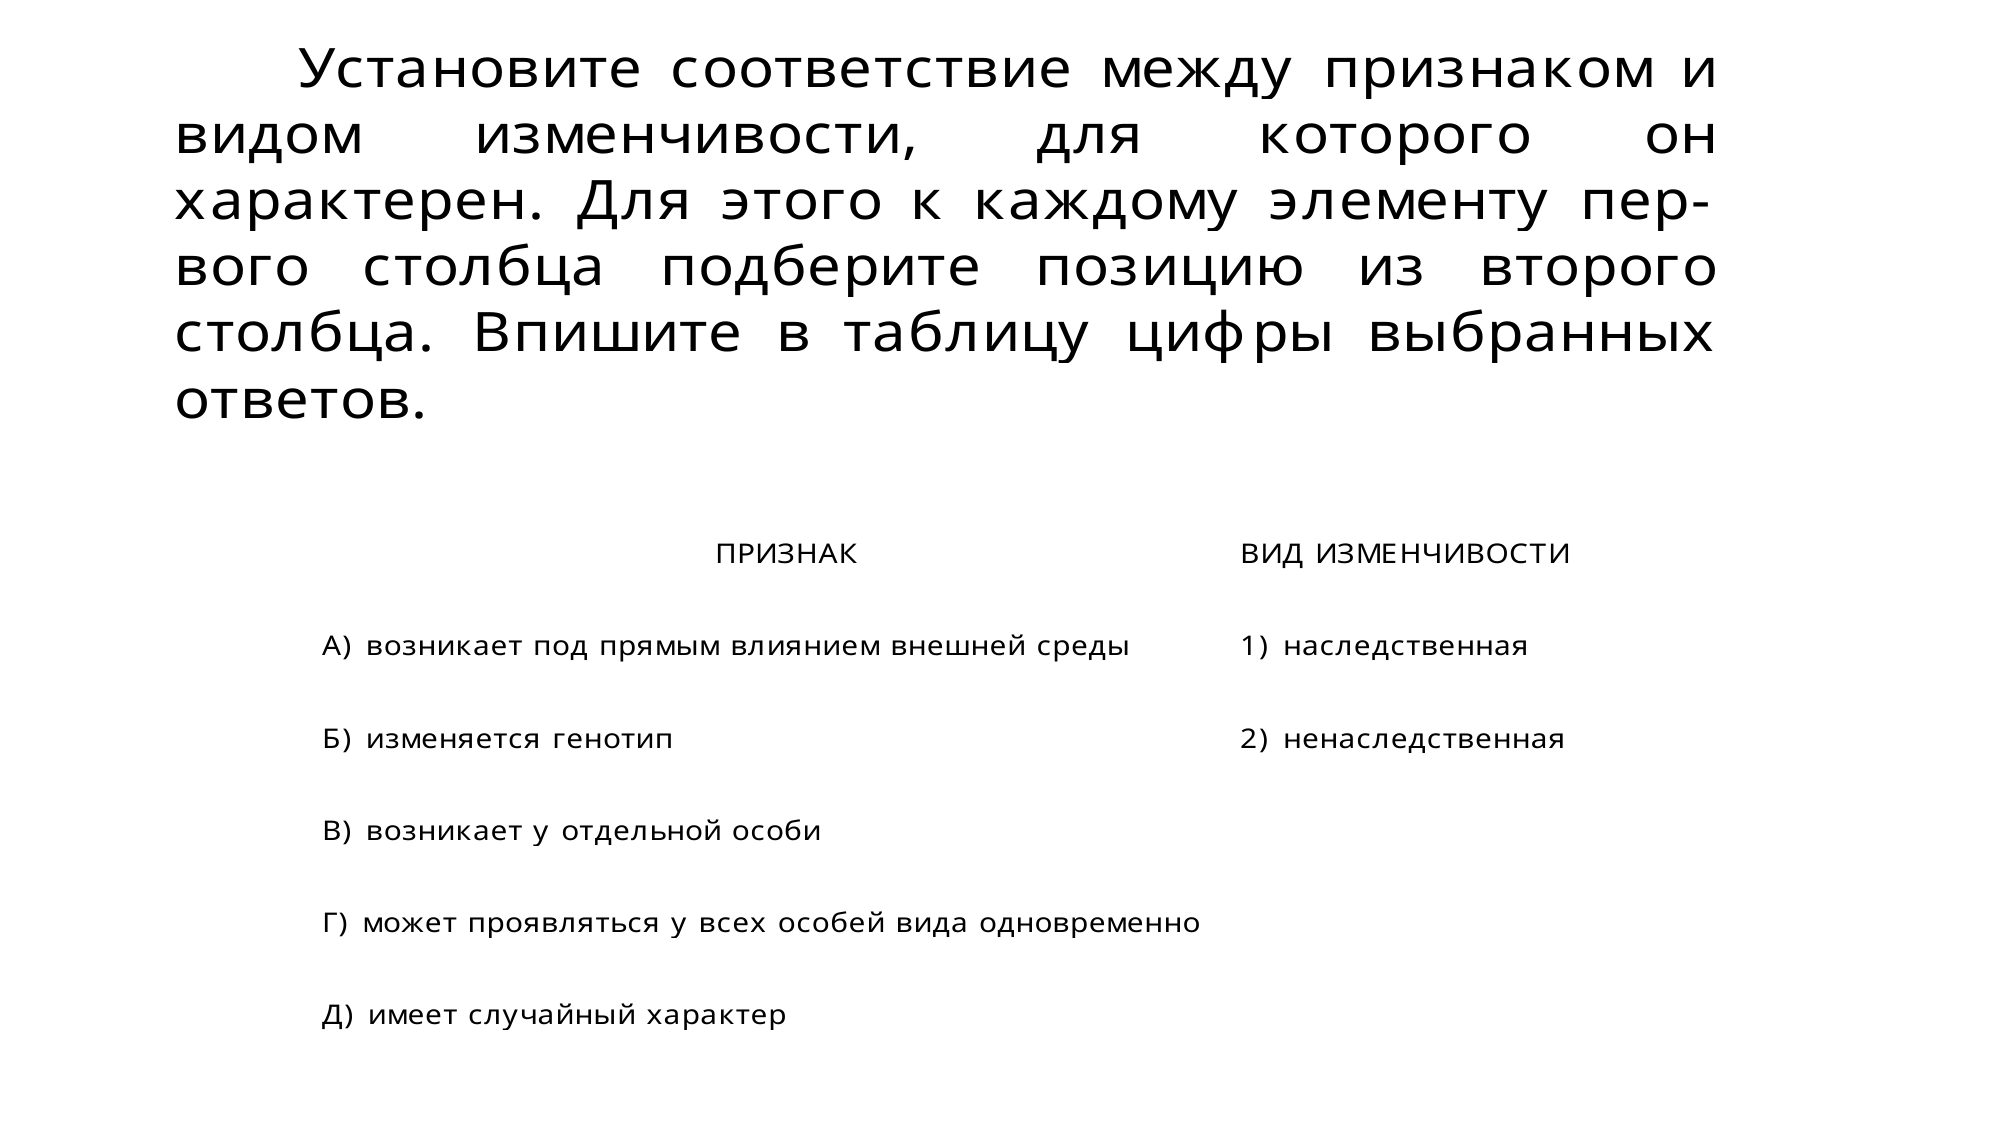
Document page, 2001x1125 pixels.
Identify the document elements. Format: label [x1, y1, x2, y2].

list [174, 21, 1728, 1125]
